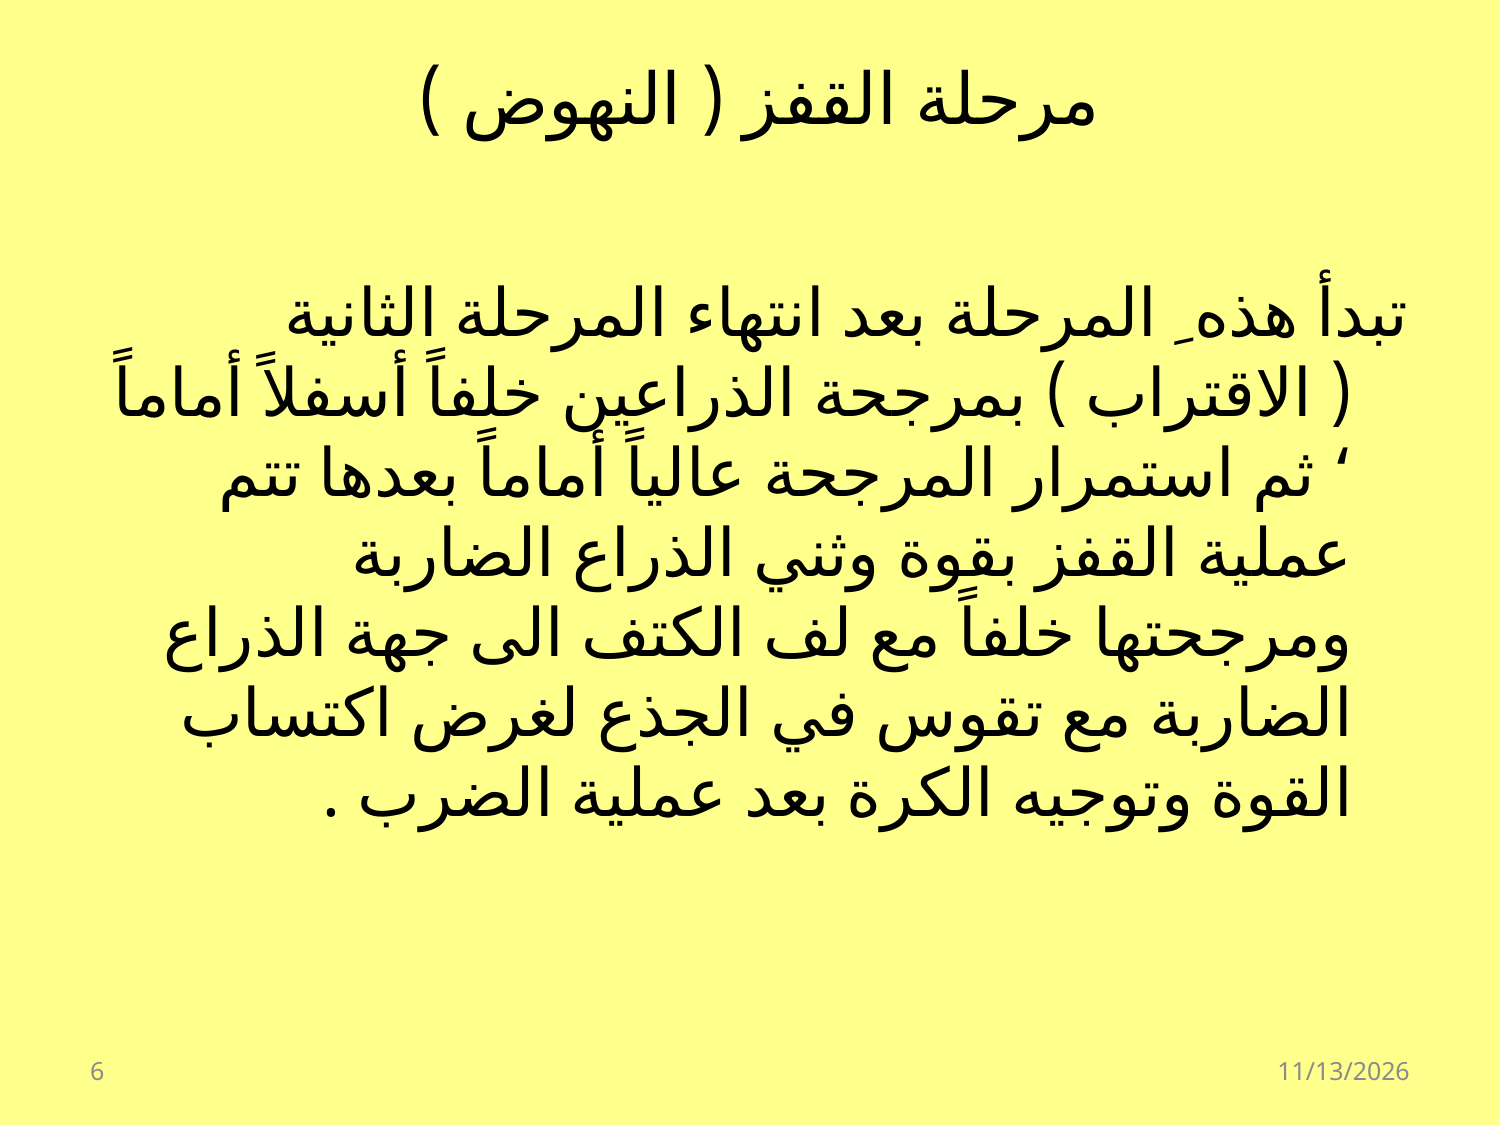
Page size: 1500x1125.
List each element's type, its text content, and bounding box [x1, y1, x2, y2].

list تبدأ هذه ِ المرحلة بعد انتهاء المرحلة الثانية ( الاقتراب ) بمرجحة الذراعين خلفاً أسفلاً أماماً ‘ ثم استمرار المرجحة عالياً أماماً بعدها تتم عملية القفز بقوة وثني الذراع الضاربة ومرجحتها خلفاً مع لف الكتف الى جهة الذراع الضاربة مع تقوس في الجذع لغرض اكتساب القوة وتوجيه الكرة بعد عملية الضرب . [75, 262, 1425, 1005]
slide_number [1074, 1042, 1425, 1103]
title مرحلة القفز ( النهوض ) [75, 45, 1425, 233]
slide_number 6 [75, 1042, 425, 1103]
